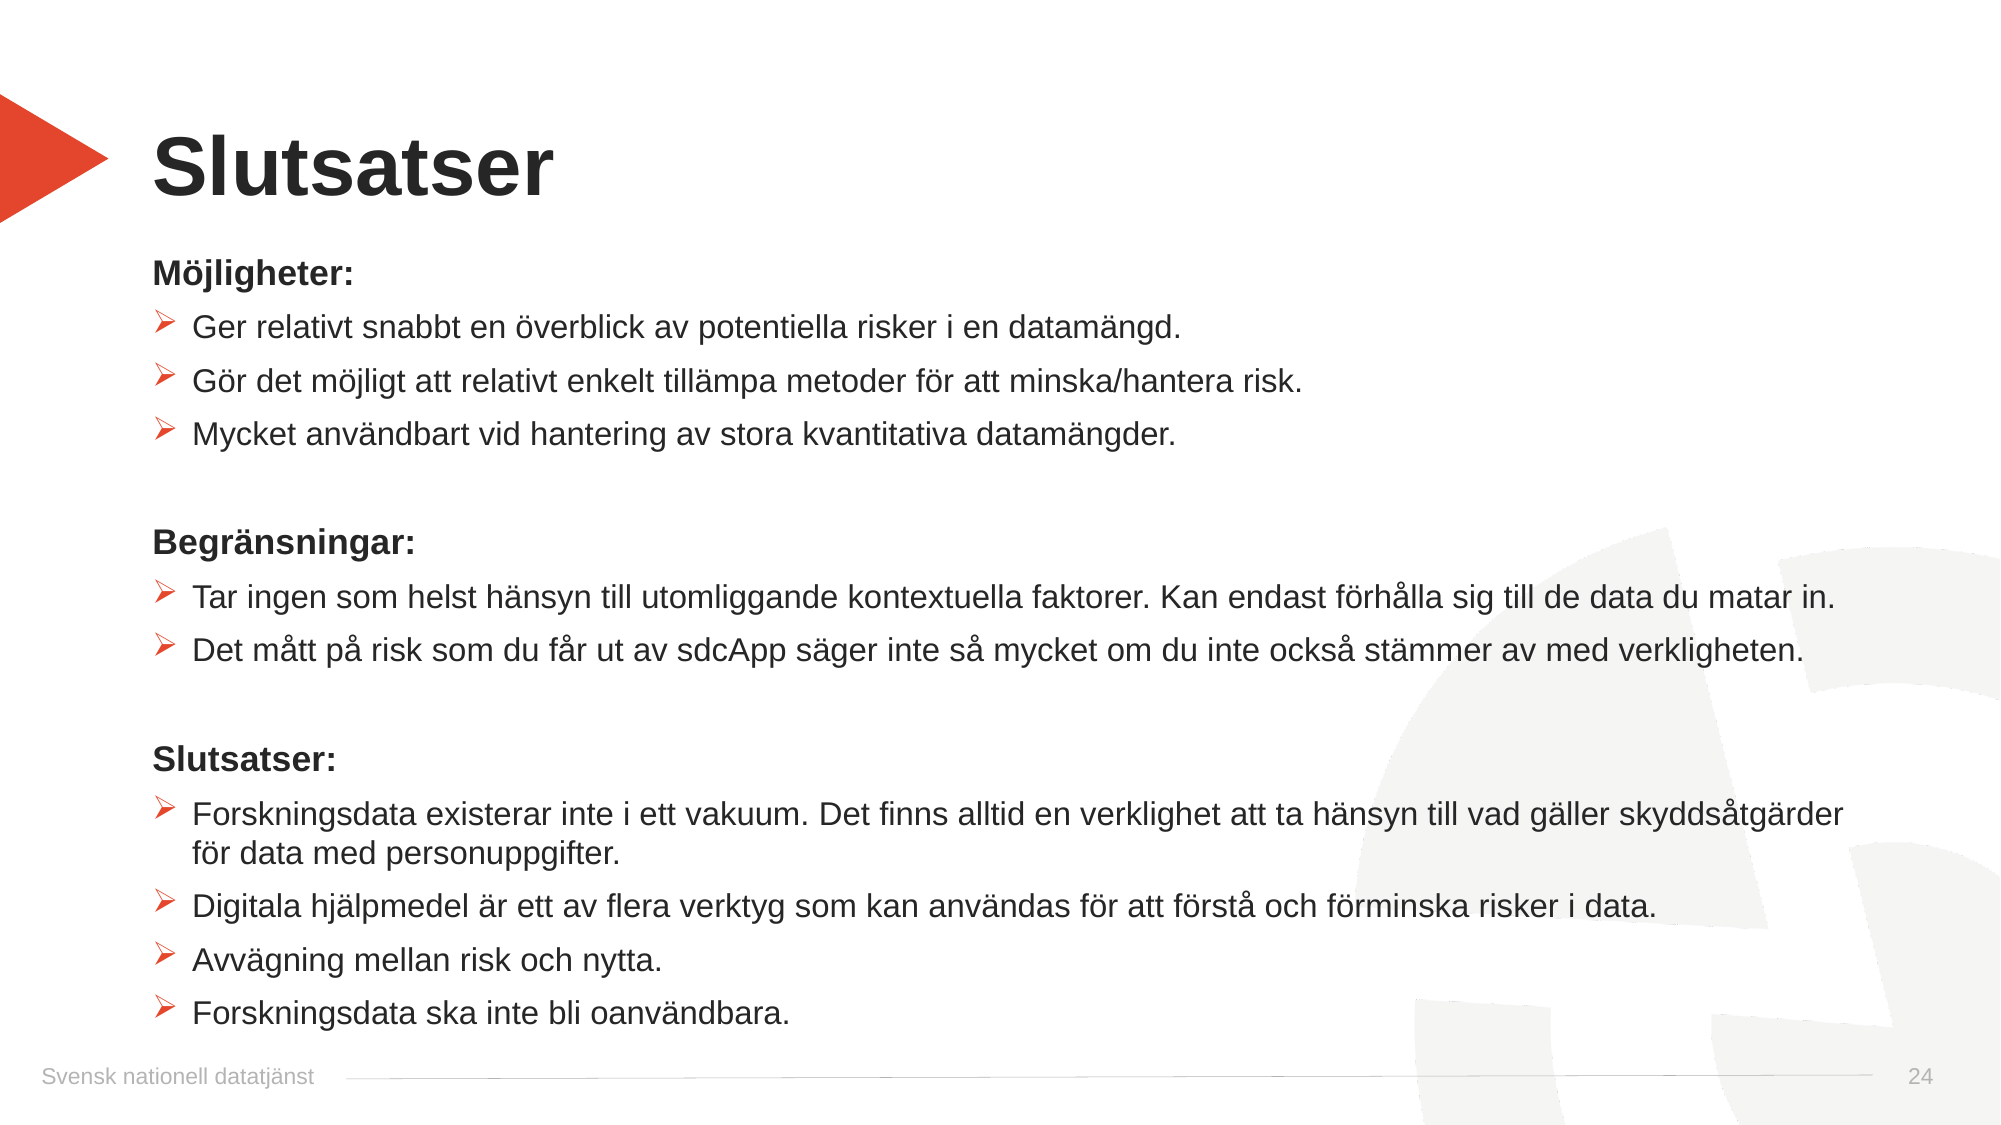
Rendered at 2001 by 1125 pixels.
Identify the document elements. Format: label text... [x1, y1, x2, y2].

picture [1338, 487, 2001, 1125]
title Slutsatser [137, 59, 1863, 241]
list Möjligheter: Ger relativt snabbt en överblick av potentiella risker i en datamängd. Gör det möjligt att relativt enkelt tillämpa metoder för att minska/hantera risk. Mycket användbart vid hantering av stora kvantitativa datamängder. Begränsningar: Tar ingen som helst hänsyn till utomliggande kontextuella faktorer. Kan endast förhålla sig till de data du matar in. Det mått på risk som du får ut av sdcApp säger inte så mycket om du inte också stämmer av med verkligheten. Slutsatser: Forskningsdata existerar inte i ett vakuum. Det finns alltid en verklighet att ta hänsyn till vad gäller skyddsåtgärder för data med personuppgifter. Digitala hjälpmedel är ett av flera verktyg som kan användas för att förstå och förminska risker i data. Avvägning mellan risk och nytta. Forskningsdata ska inte bli oanvändbara. [137, 241, 1863, 1053]
